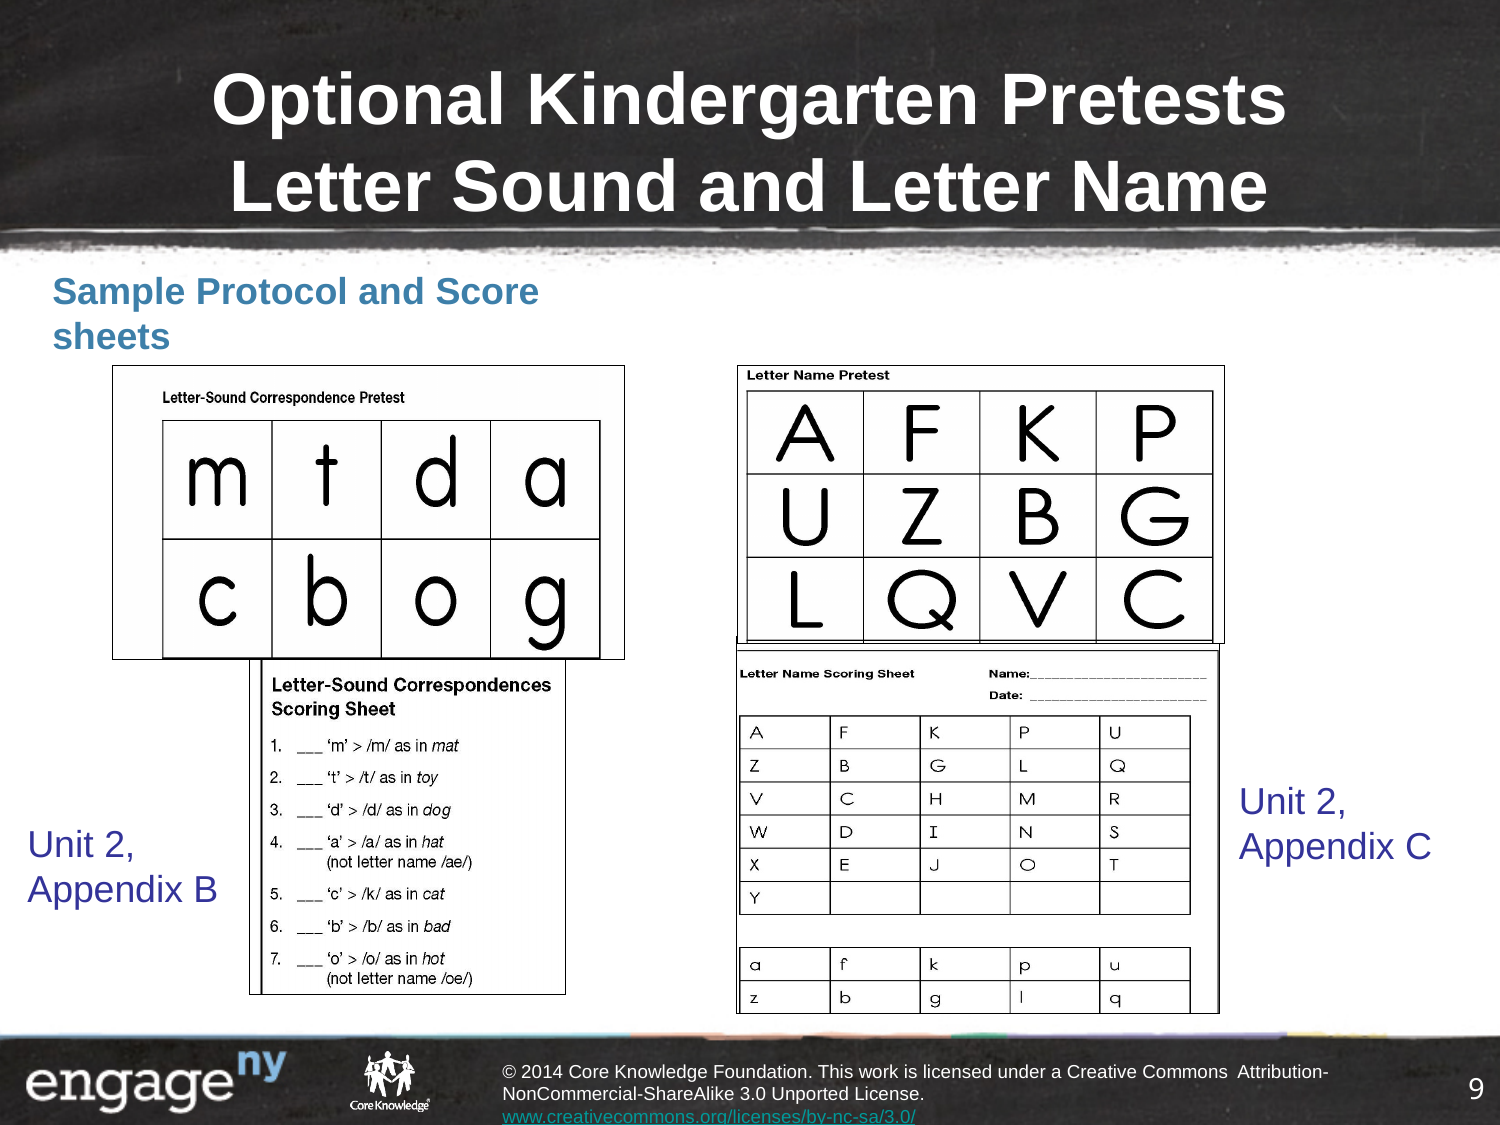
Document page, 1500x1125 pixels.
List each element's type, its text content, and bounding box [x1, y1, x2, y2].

text_box Unit 2, Appendix C [1224, 724, 1463, 875]
slide_number 9 [1337, 1062, 1500, 1113]
picture [112, 365, 626, 660]
picture [0, 1003, 1500, 1125]
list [249, 669, 566, 996]
text_box Sample Protocol and Score sheets [37, 259, 663, 410]
title Optional Kindergarten Pretests Letter Sound and Letter Name [75, 45, 1425, 233]
picture [737, 365, 1225, 1013]
picture [0, 0, 1500, 293]
text_box Unit 2, Appendix B [12, 812, 244, 918]
